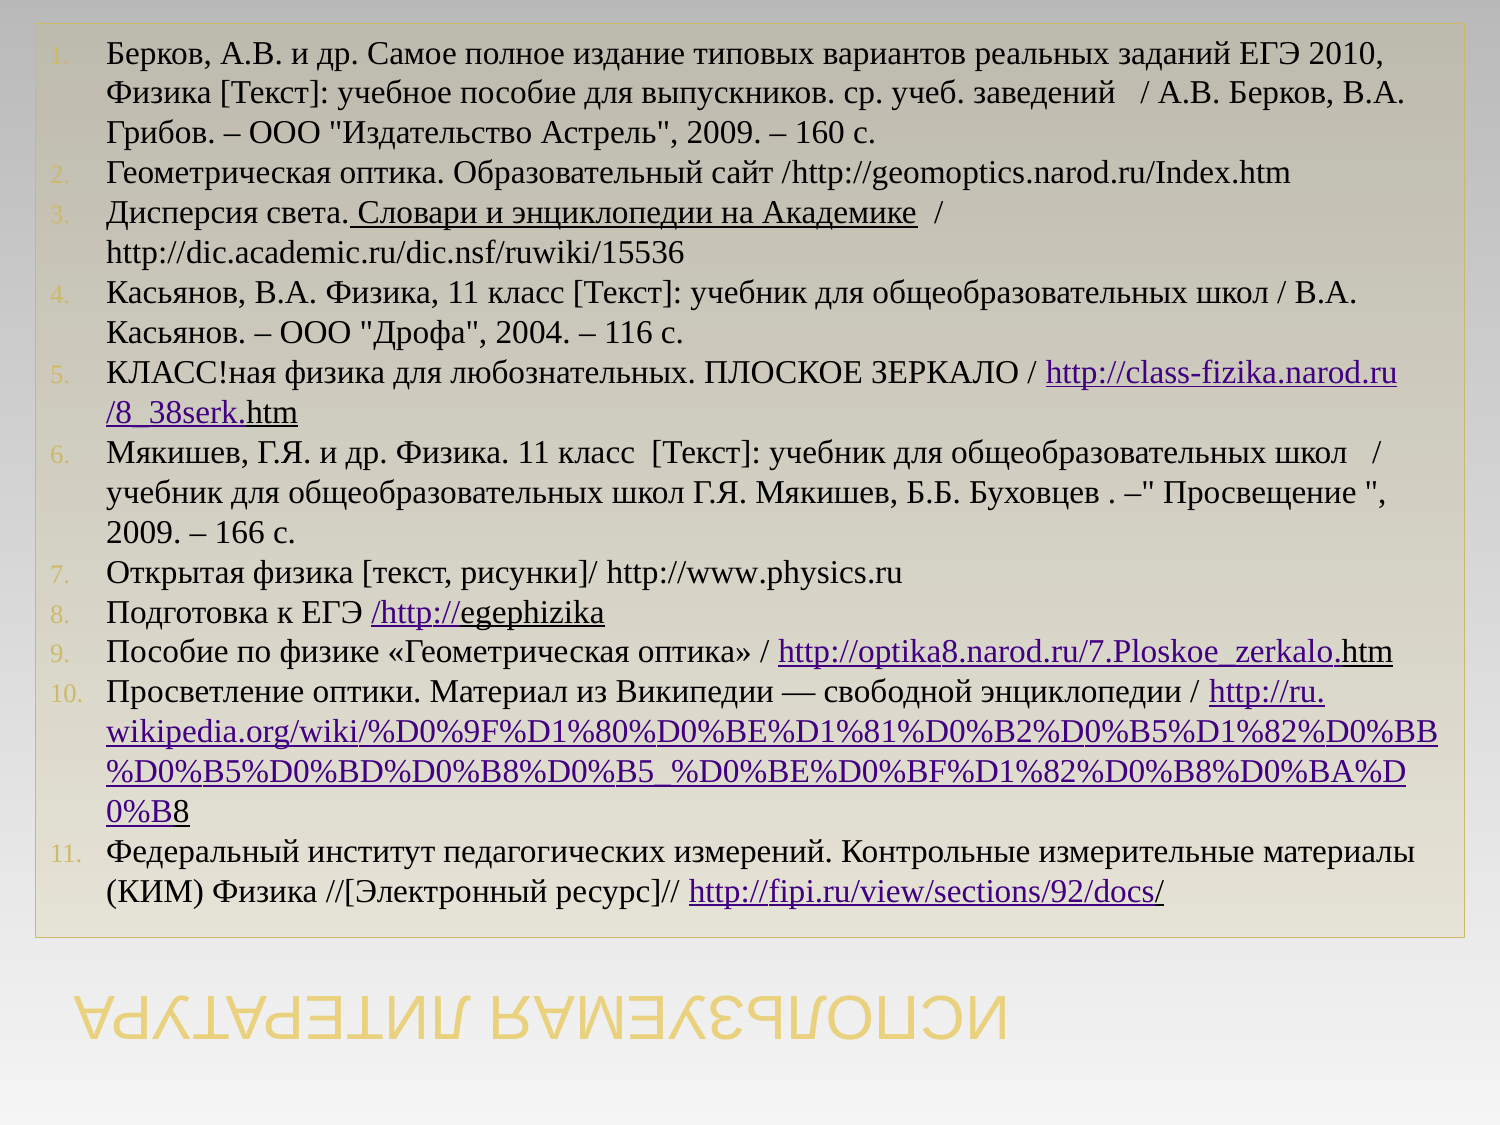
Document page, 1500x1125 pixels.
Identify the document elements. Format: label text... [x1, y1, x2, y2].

title Используемая литература [58, 960, 1442, 1067]
list Берков, А.В. и др. Самое полное издание типовых вариантов реальных заданий ЕГЭ 2010, Физика [Текст]: учебное пособие для выпускников. ср. учеб. заведений / А.В. Берков, В.А. Грибов. – ООО "Издательство Астрель", 2009. – 160 с. Геометрическая оптика. Образовательный сайт /http://geomoptics.narod.ru/Index.htm Дисперсия света. Словари и энциклопедии на Академике / http://dic.academic.ru/dic.nsf/ruwiki/15536 Касьянов, В.А. Физика, 11 класс [Текст]: учебник для общеобразовательных школ / В.А. Касьянов. – ООО "Дрофа", 2004. – 116 с. КЛАСС!ная физика для любознательных. ПЛОСКОЕ ЗЕРКАЛО / http://class-fizika.narod.ru/8_38serk.htm Мякишев, Г.Я. и др. Физика. 11 класс [Текст]: учебник для общеобразовательных школ / учебник для общеобразовательных школ Г.Я. Мякишев, Б.Б. Буховцев . –" Просвещение ", 2009. – 166 с. Открытая физика [текст, рисунки]/ http://www.physics.ru Подготовка к ЕГЭ /http://egephizika Пособие по физике «Геометрическая оптика» / http://optika8.narod.ru/7.Ploskoe_zerkalo.htm Просветление оптики. Материал из Википедии — свободной энциклопедии / http://ru.wikipedia.org/wiki/%D0%9F%D1%80%D0%BE%D1%81%D0%B2%D0%B5%D1%82%D0%BB%D0%B5%D0%BD%D0%B8%D0%B5_%D0%BE%D0%BF%D1%82%D0%B8%D0%BA%D0%B8 Федеральный институт педагогических измерений. Контрольные измерительные материалы (КИМ) Физика //[Электронный ресурс]// http://fipi.ru/view/sections/92/docs/ [35, 23, 1465, 938]
